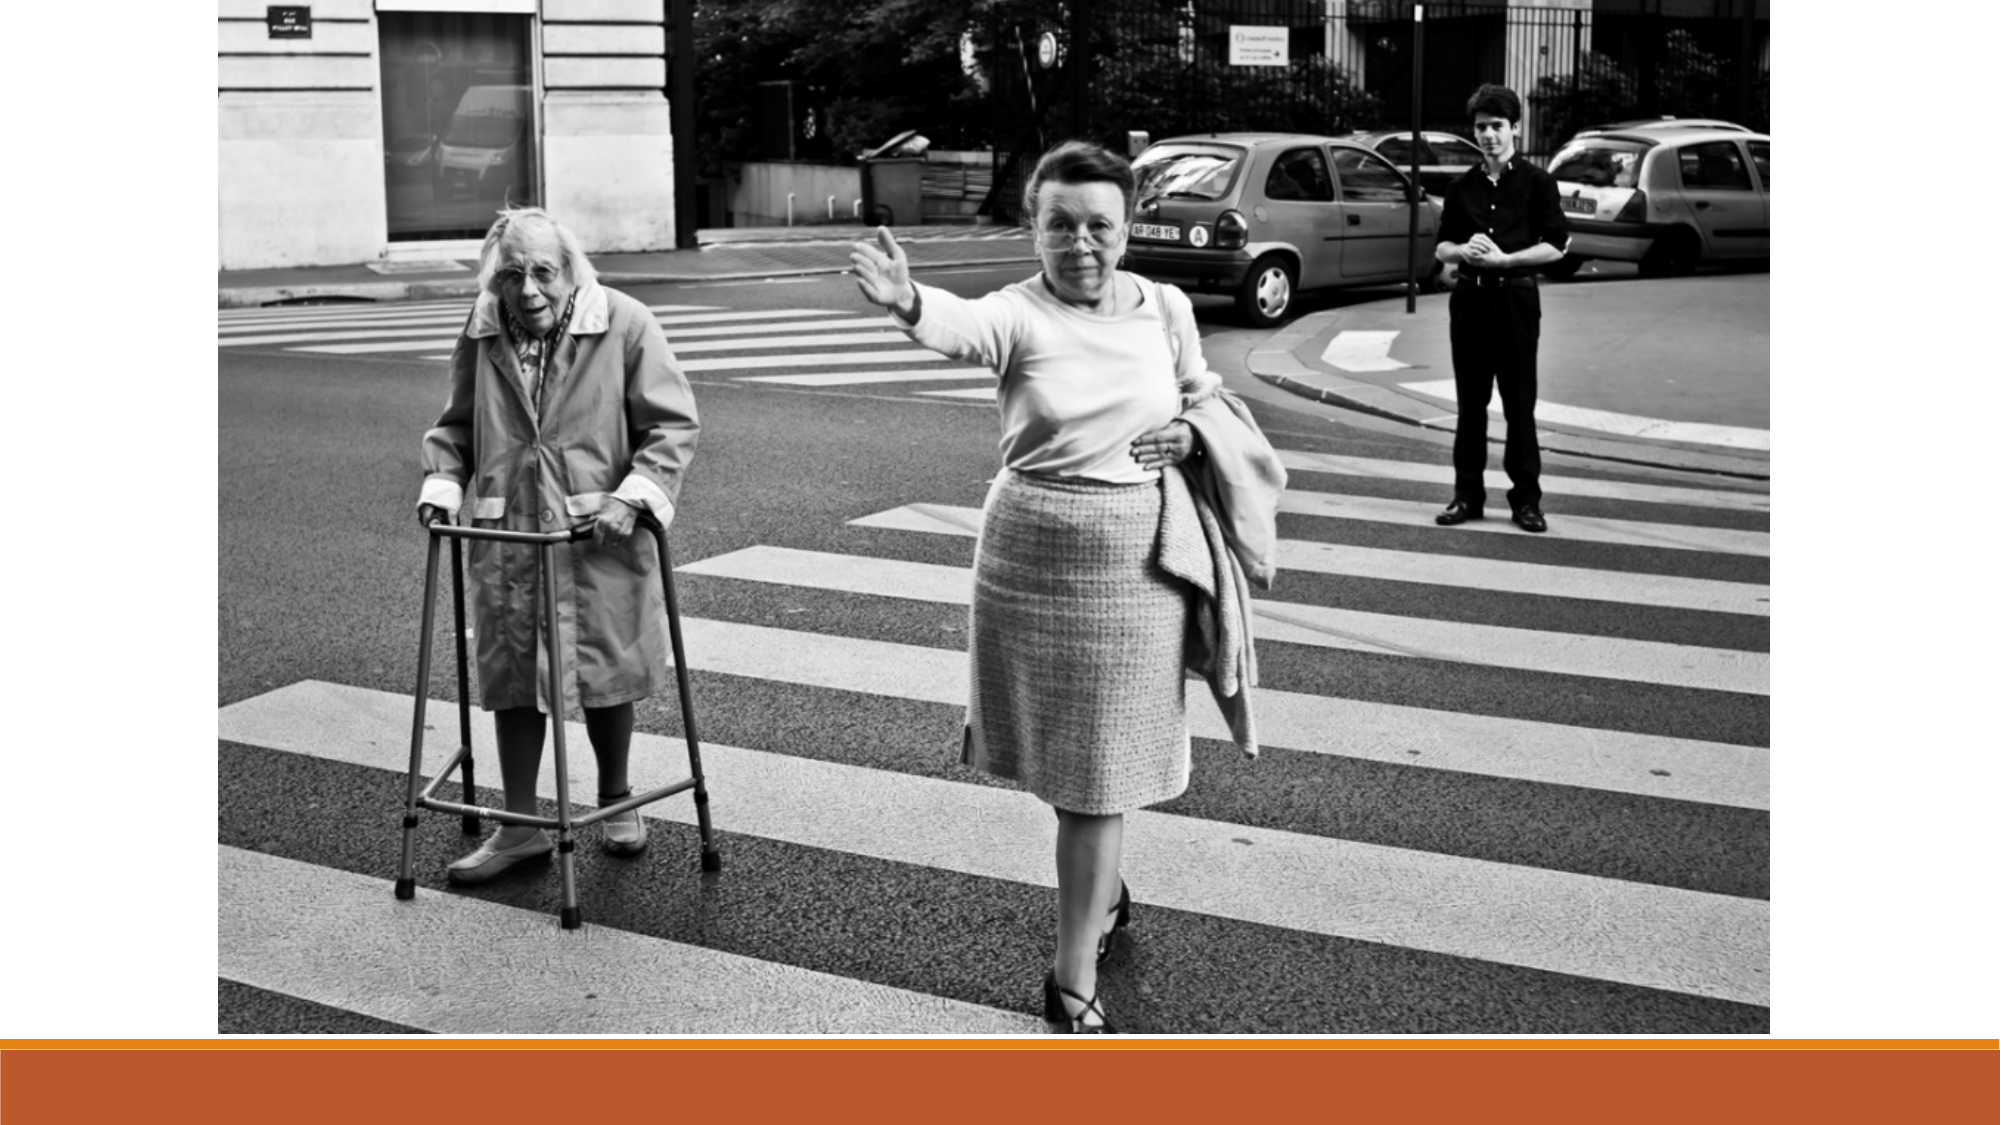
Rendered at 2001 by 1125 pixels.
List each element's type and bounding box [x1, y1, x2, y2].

picture [217, 0, 1770, 1035]
